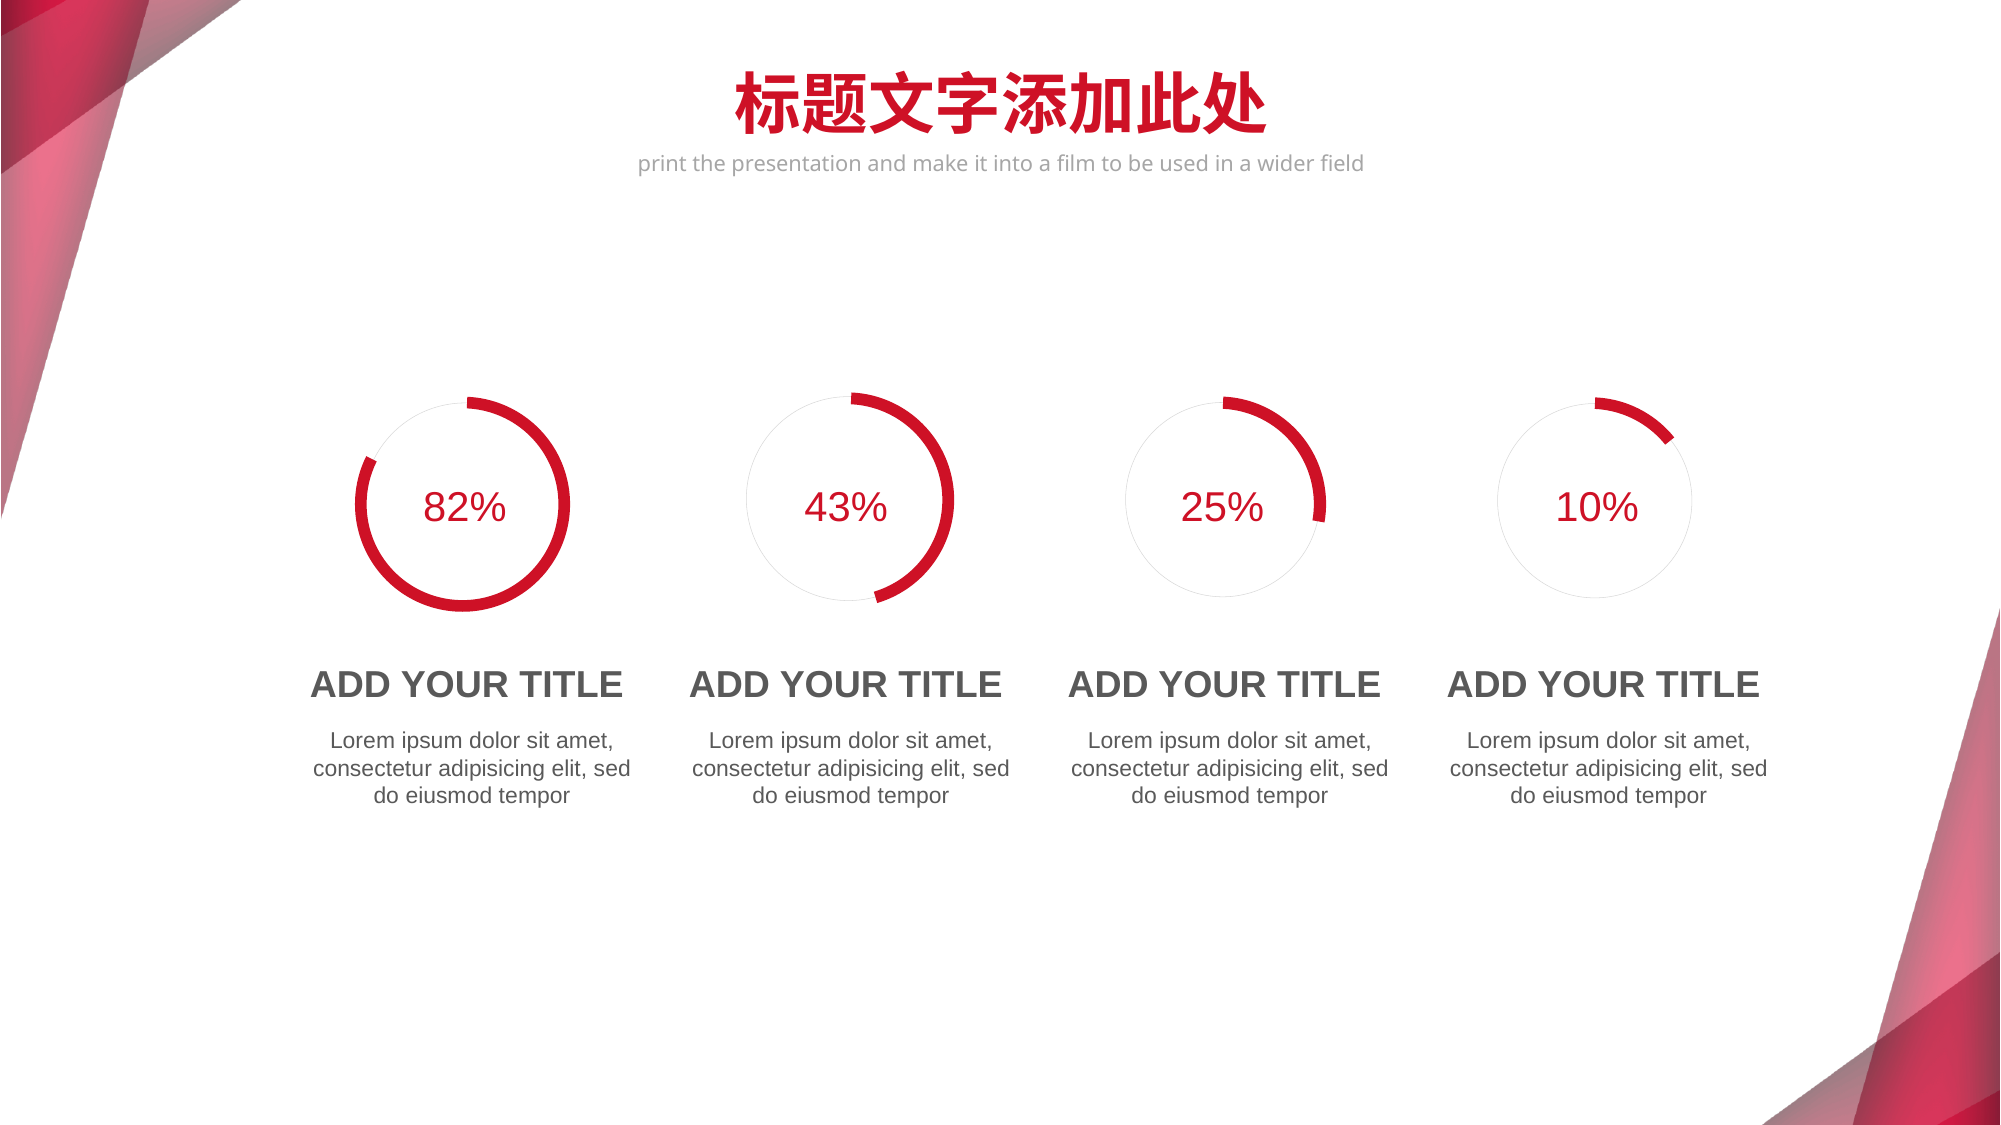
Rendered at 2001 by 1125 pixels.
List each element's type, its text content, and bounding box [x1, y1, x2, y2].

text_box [276, 652, 655, 866]
text_box [1221, 395, 1328, 524]
text_box [745, 395, 941, 602]
text_box 82% [368, 472, 557, 538]
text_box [655, 652, 1034, 866]
picture [2, 0, 303, 520]
text_box [353, 395, 572, 613]
text_box [375, 538, 550, 599]
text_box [1034, 652, 1413, 866]
text_box [373, 401, 551, 472]
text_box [544, 54, 1459, 185]
text_box [1593, 396, 1676, 447]
picture [1697, 606, 1999, 1125]
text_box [1413, 652, 1794, 866]
text_box [1496, 402, 1693, 599]
text_box [1124, 401, 1319, 598]
text_box 25% [1143, 472, 1302, 538]
text_box [849, 391, 956, 605]
text_box 10% [1518, 472, 1677, 538]
